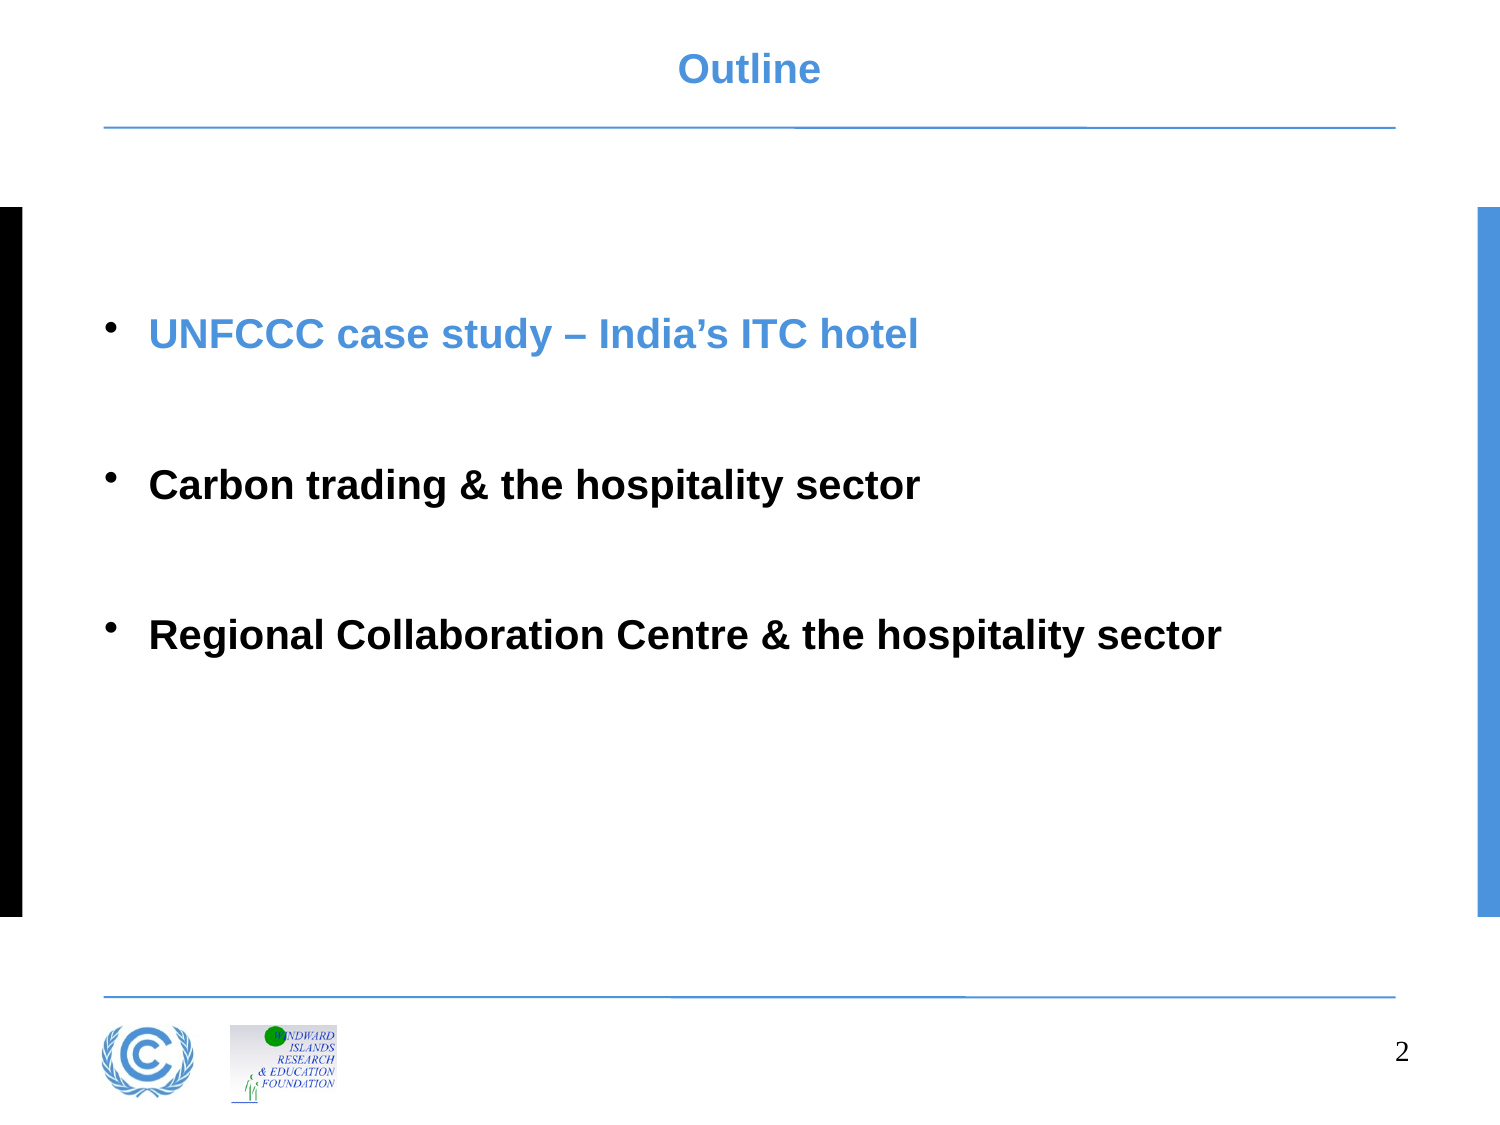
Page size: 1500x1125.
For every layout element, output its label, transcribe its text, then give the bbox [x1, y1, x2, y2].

list UNFCCC case study – India’s ITC hotel Carbon trading & the hospitality sector Regional Collaboration Centre & the hospitality sector [104, 207, 1395, 918]
slide_number 2 [1222, 1024, 1425, 1103]
picture [101, 1001, 209, 1109]
title Outline [104, 50, 1396, 103]
picture [230, 1025, 337, 1105]
